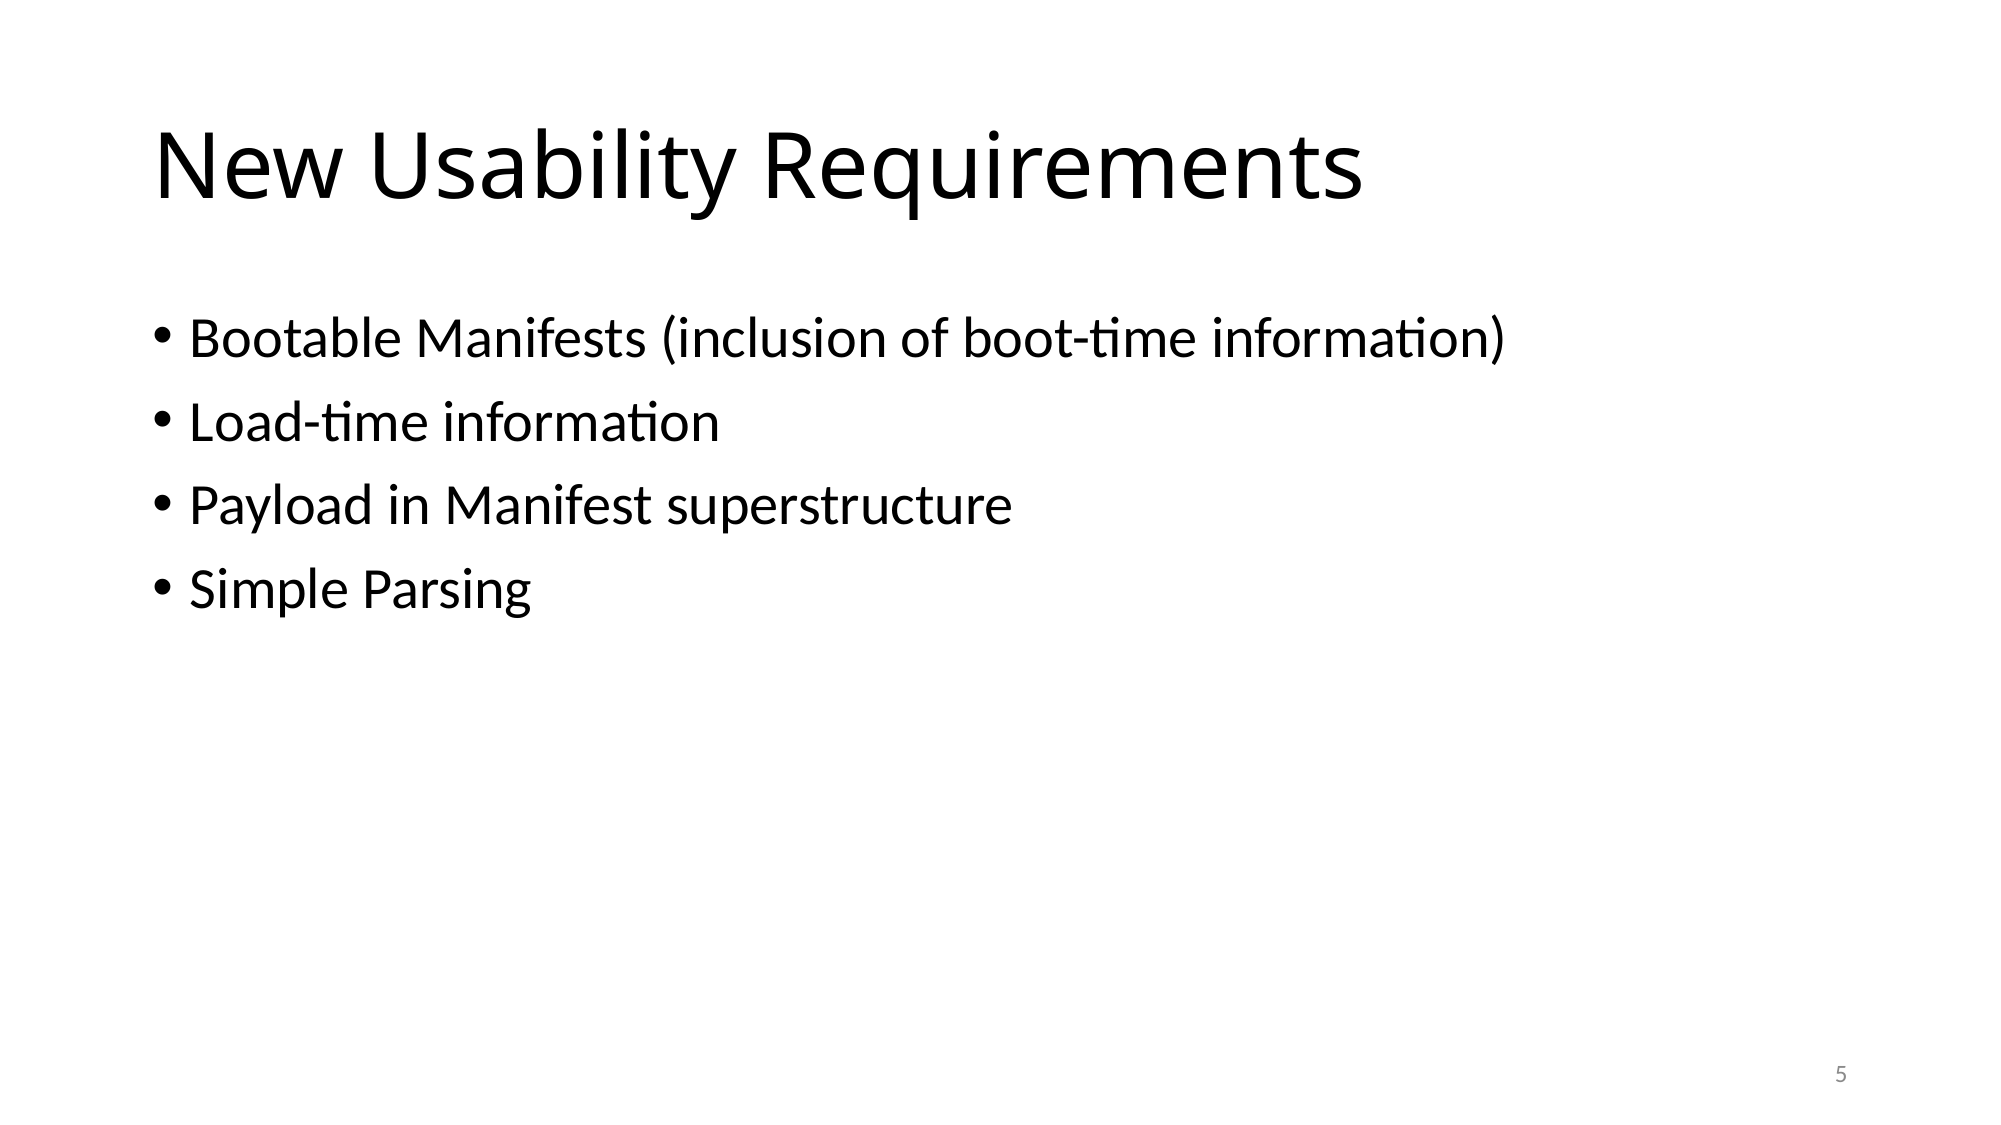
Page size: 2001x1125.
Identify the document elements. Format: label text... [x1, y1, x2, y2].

title New Usability Requirements [137, 59, 1863, 278]
list Bootable Manifests (inclusion of boot-time information) Load-time information Payload in Manifest superstructure Simple Parsing [137, 299, 1863, 1014]
slide_number 4 [1412, 1042, 1863, 1103]
